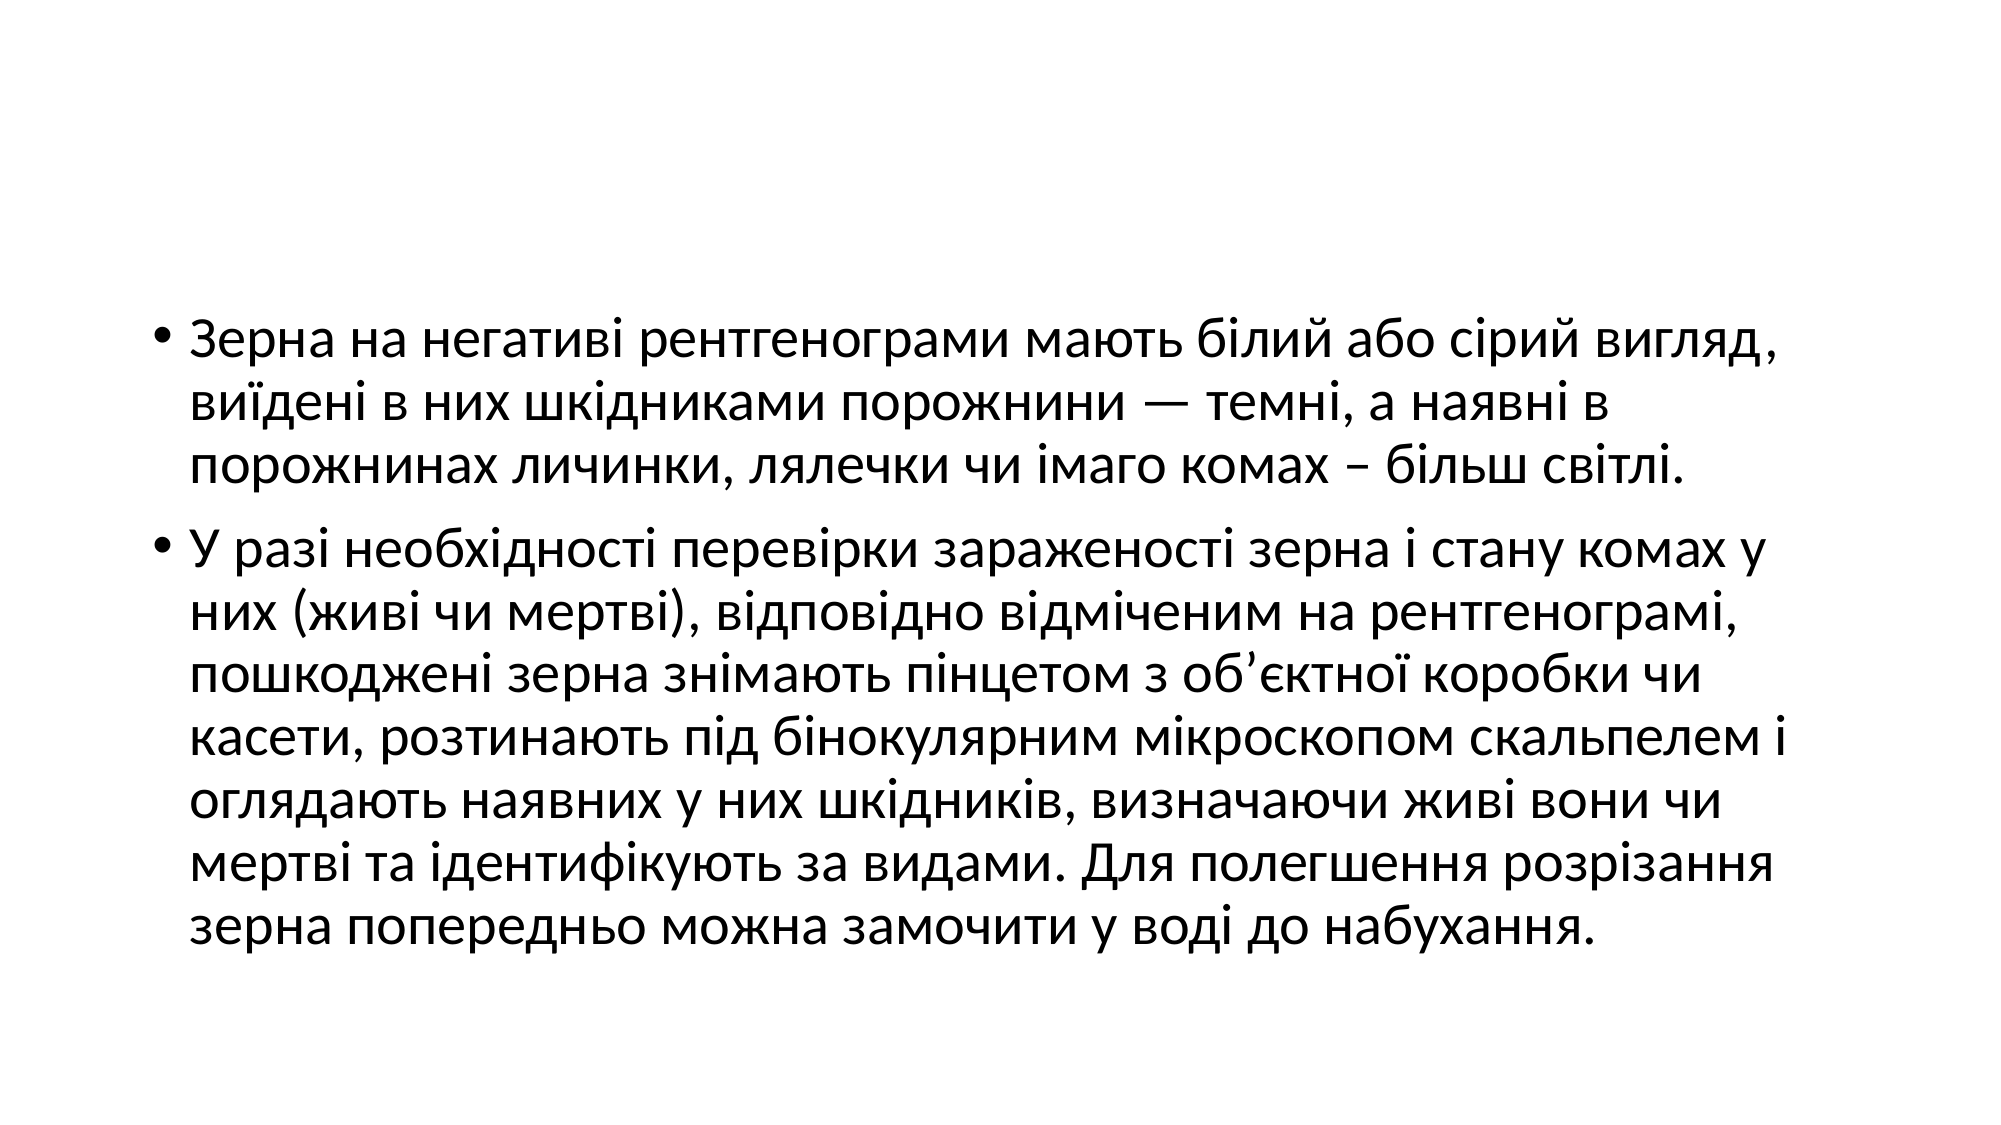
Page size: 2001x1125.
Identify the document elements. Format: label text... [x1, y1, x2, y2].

list Зерна на негативі рентгенограми мають білий або сірий вигляд, виїдені в них шкідниками порожнини — темні, а наявні в порожнинах личинки, лялечки чи імаго комах – більш світлі. У разі необхідності перевірки зараженості зерна і стану комах у них (живі чи мертві), відповідно відміченим на рентгенограмі, пошкоджені зерна знімають пінцетом з об’єктної коробки чи касети, розтинають під бінокулярним мікроскопом скальпелем і оглядають наявних у них шкідників, визначаючи живі вони чи мертві та ідентифікують за видами. Для полегшення розрізання зерна попередньо можна замочити у воді до набухання. [137, 299, 1863, 1014]
